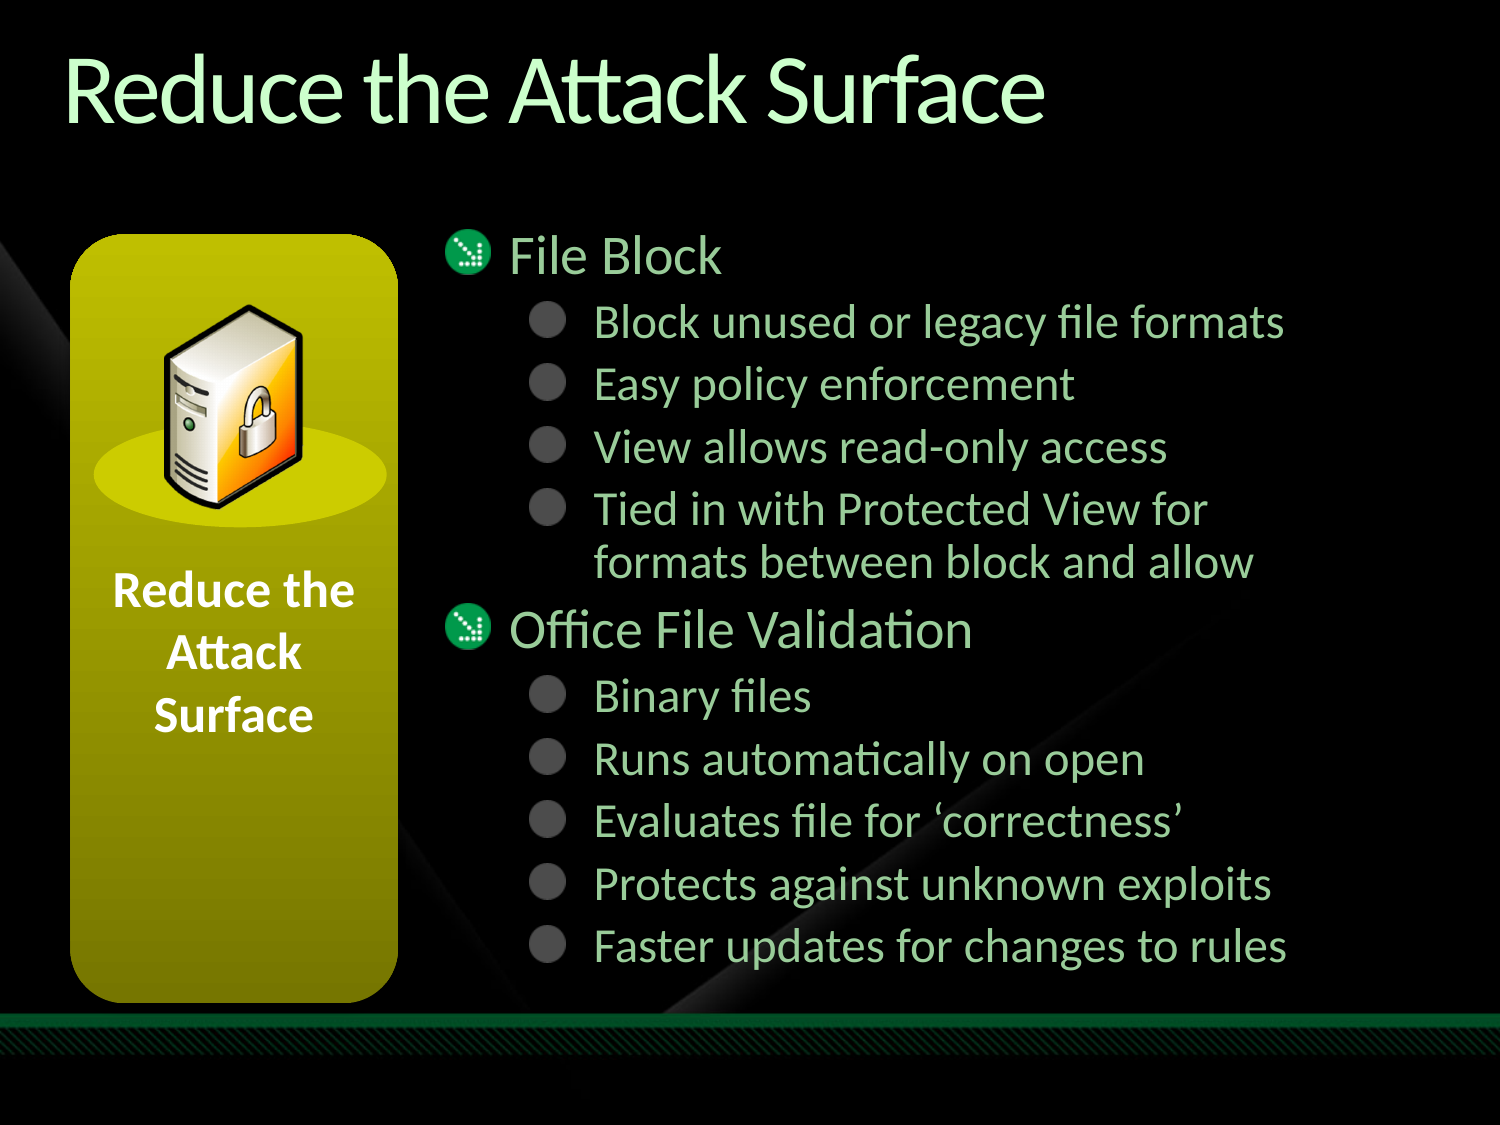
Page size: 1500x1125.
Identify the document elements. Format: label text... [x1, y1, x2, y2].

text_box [70, 234, 399, 1004]
list File Block Block unused or legacy file formats Easy policy enforcement View allows read-only access Tied in with Protected View for formats between block and allow Office File Validation Binary files Runs automatically on open Evaluates file for ‘correctness’ Protects against unknown exploits Faster updates for changes to rules [445, 225, 1348, 985]
picture [0, 0, 1500, 1125]
title Reduce the Attack Surface [62, 37, 1438, 147]
